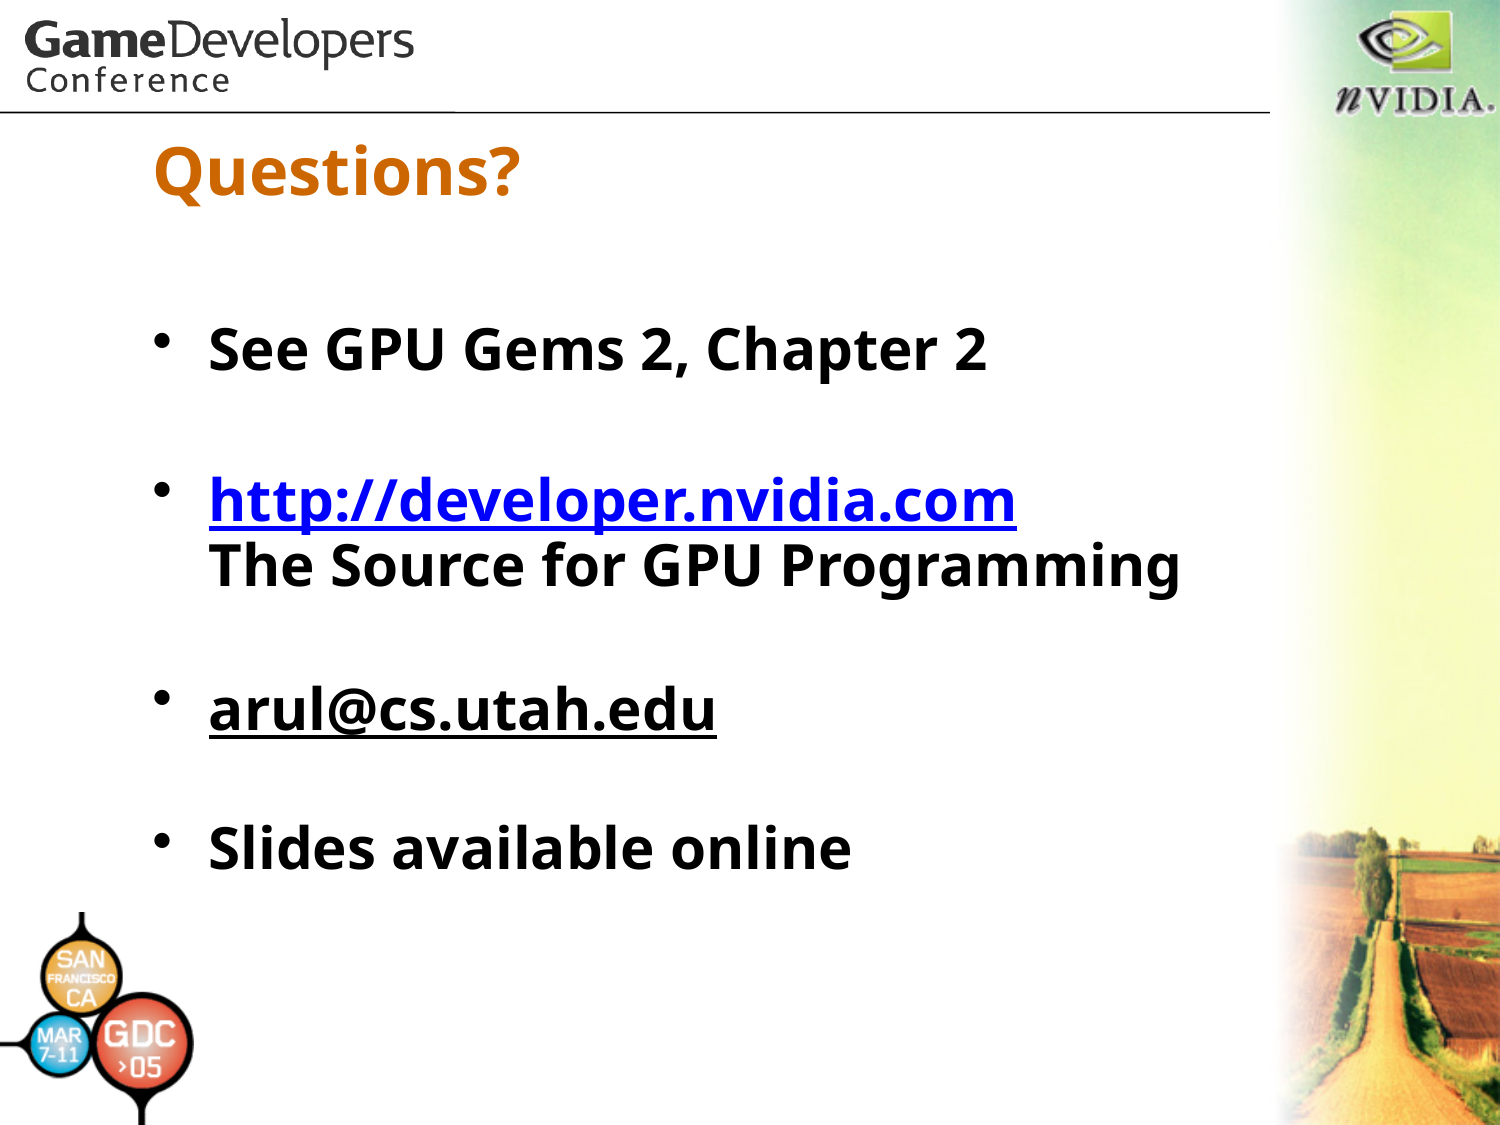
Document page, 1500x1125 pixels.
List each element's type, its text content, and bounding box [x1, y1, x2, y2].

picture [1270, 0, 1500, 1125]
picture [0, 0, 438, 110]
list See GPU Gems 2, Chapter 2 http://developer.nvidia.com The Source for GPU Programming arul@cs.utah.edu Slides available online [137, 312, 1338, 888]
title Questions? [137, 112, 1338, 225]
picture [0, 912, 194, 1125]
